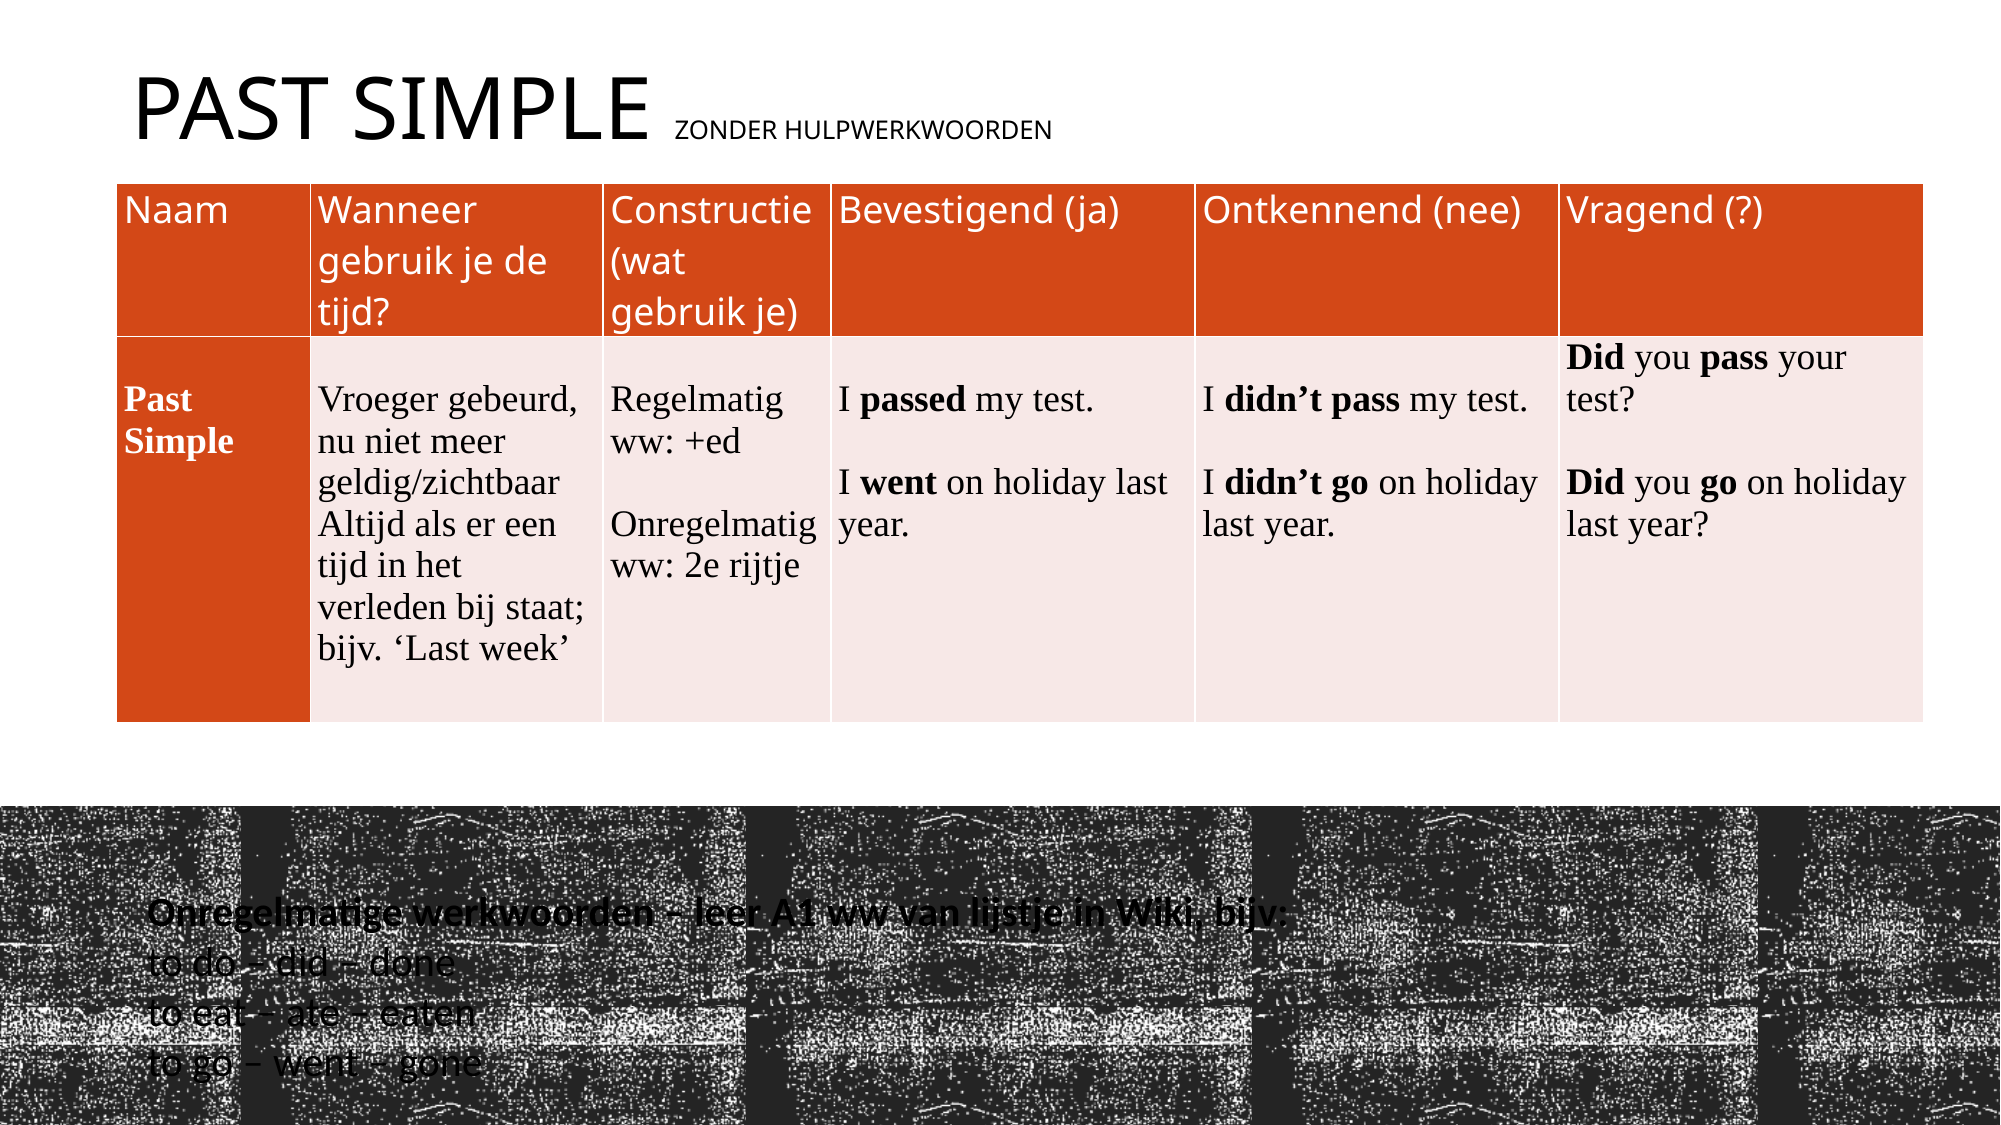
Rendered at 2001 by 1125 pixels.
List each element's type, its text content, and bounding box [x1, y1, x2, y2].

table_cell Regelmatig ww: +ed Onregelmatig ww: 2e rijtje [604, 337, 830, 722]
text_box Onregelmatige werkwoorden – leer A1 ww van lijstje in Wiki, bijv: to do – did – done to eat – ate – eaten to go – went – gone [132, 877, 1381, 1092]
table_cell I didn’t pass my test. I didn’t go on holiday last year. [1196, 337, 1558, 722]
table_header Naam [117, 184, 310, 336]
table_header Ontkennend (nee) [1196, 184, 1558, 336]
table_cell Vroeger gebeurd, nu niet meer geldig/zichtbaar Altijd als er een tijd in het verleden bij staat; bijv. ‘Last week’ [311, 337, 602, 722]
table_cell I passed my test. I went on holiday last year. [832, 337, 1194, 722]
table_cell Past Simple [117, 337, 310, 722]
table_cell Did you pass your test? Did you go on holiday last year? [1560, 337, 1923, 722]
table_header Bevestigend (ja) [832, 184, 1194, 336]
table_header Wanneer gebruik je de tijd? [311, 184, 602, 336]
table_header Constructie (wat gebruik je) [604, 184, 830, 336]
table_header Vragend (?) [1560, 184, 1923, 336]
title Past simple zonder hulpwerkwoorden [116, 56, 1841, 166]
